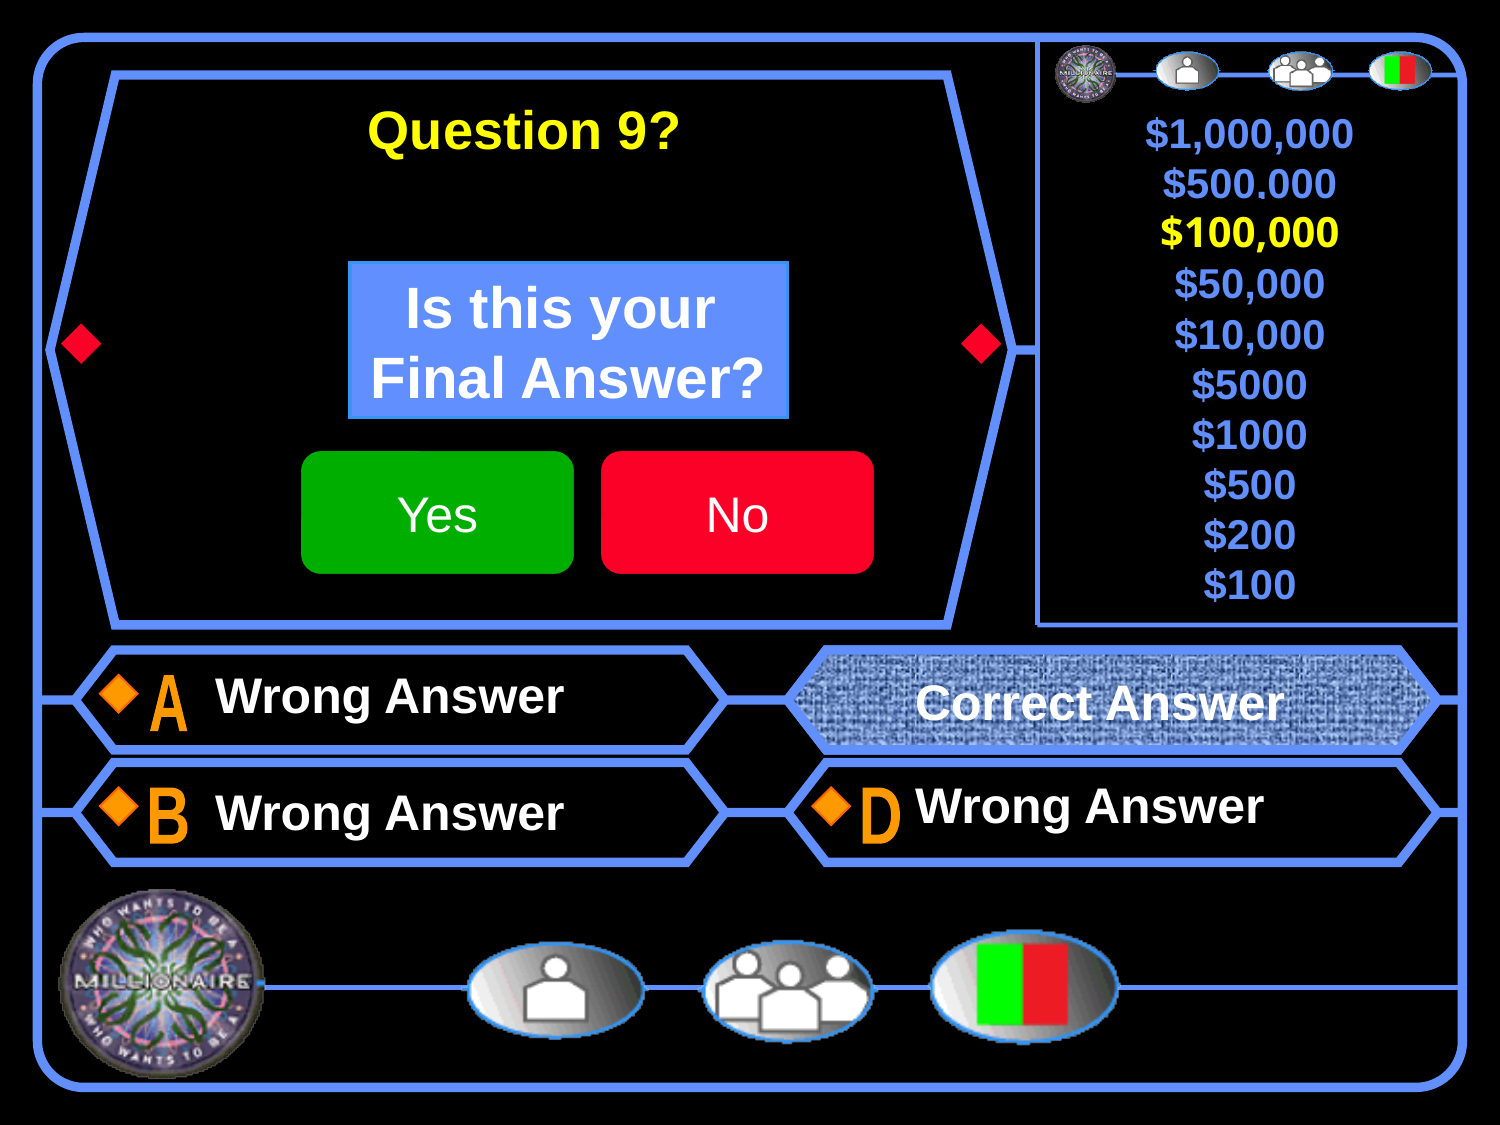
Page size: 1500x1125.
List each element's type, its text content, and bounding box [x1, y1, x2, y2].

picture [687, 935, 888, 1050]
text_box [787, 650, 1409, 750]
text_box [299, 262, 876, 576]
picture [1037, 24, 1138, 116]
picture [1149, 49, 1225, 94]
list Wrong Answer Wrong Answer [200, 662, 700, 838]
picture [450, 937, 663, 1049]
picture [912, 924, 1138, 1056]
picture [1362, 49, 1438, 94]
picture [0, 820, 338, 1125]
text_box $100,000 [1149, 199, 1350, 263]
picture [1262, 49, 1338, 93]
list Correct Answer Wrong Answer [900, 662, 1500, 875]
title Question 9? [112, 87, 938, 275]
